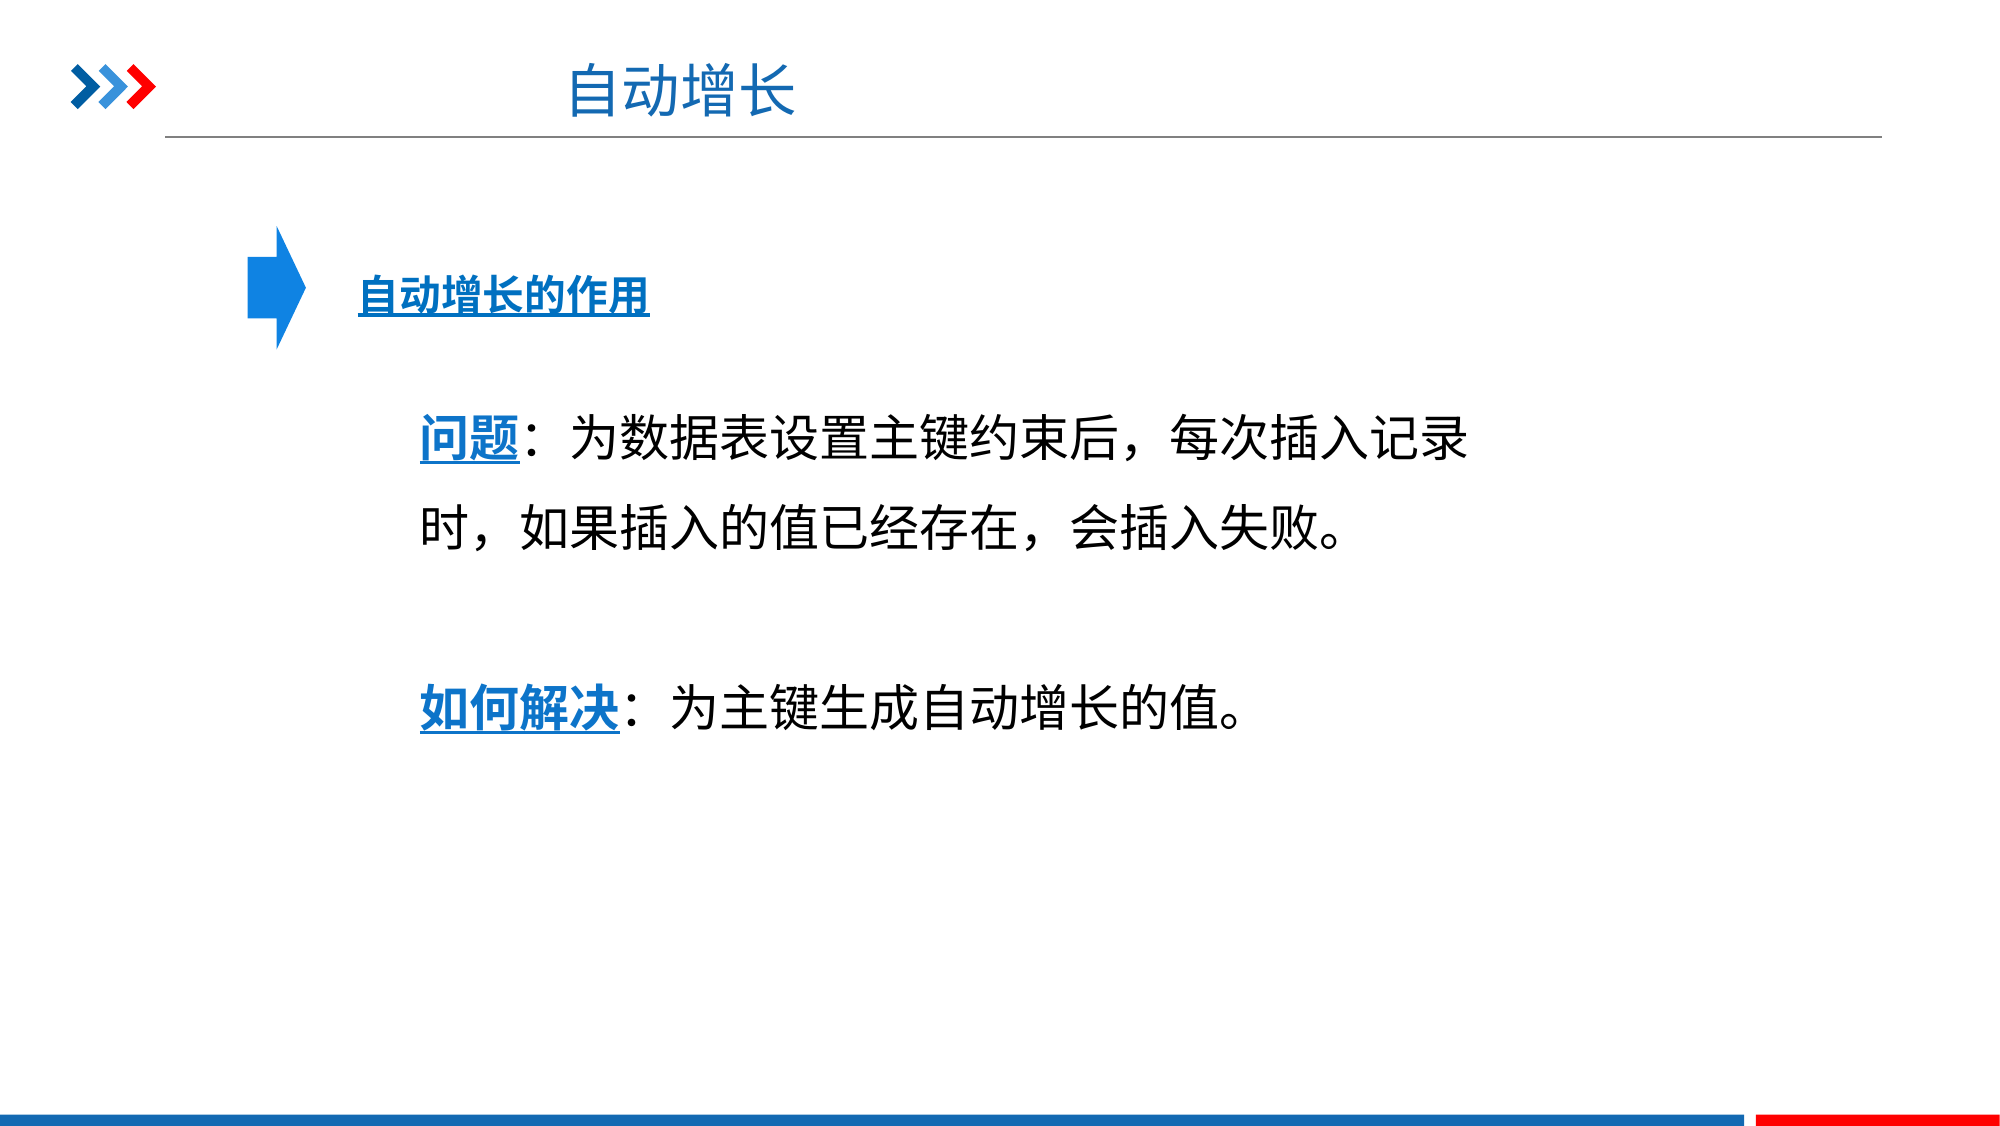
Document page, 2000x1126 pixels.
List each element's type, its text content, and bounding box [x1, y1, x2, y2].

title 自动增长 [521, 25, 1296, 153]
text_box [247, 226, 306, 350]
text_box 自动增长的作用 [342, 261, 665, 326]
text_box 问题：为数据表设置主键约束后，每次插入记录时，如果插入的值已经存在，会插入失败。 如何解决：为主键生成自动增长的值。 [405, 369, 1526, 745]
